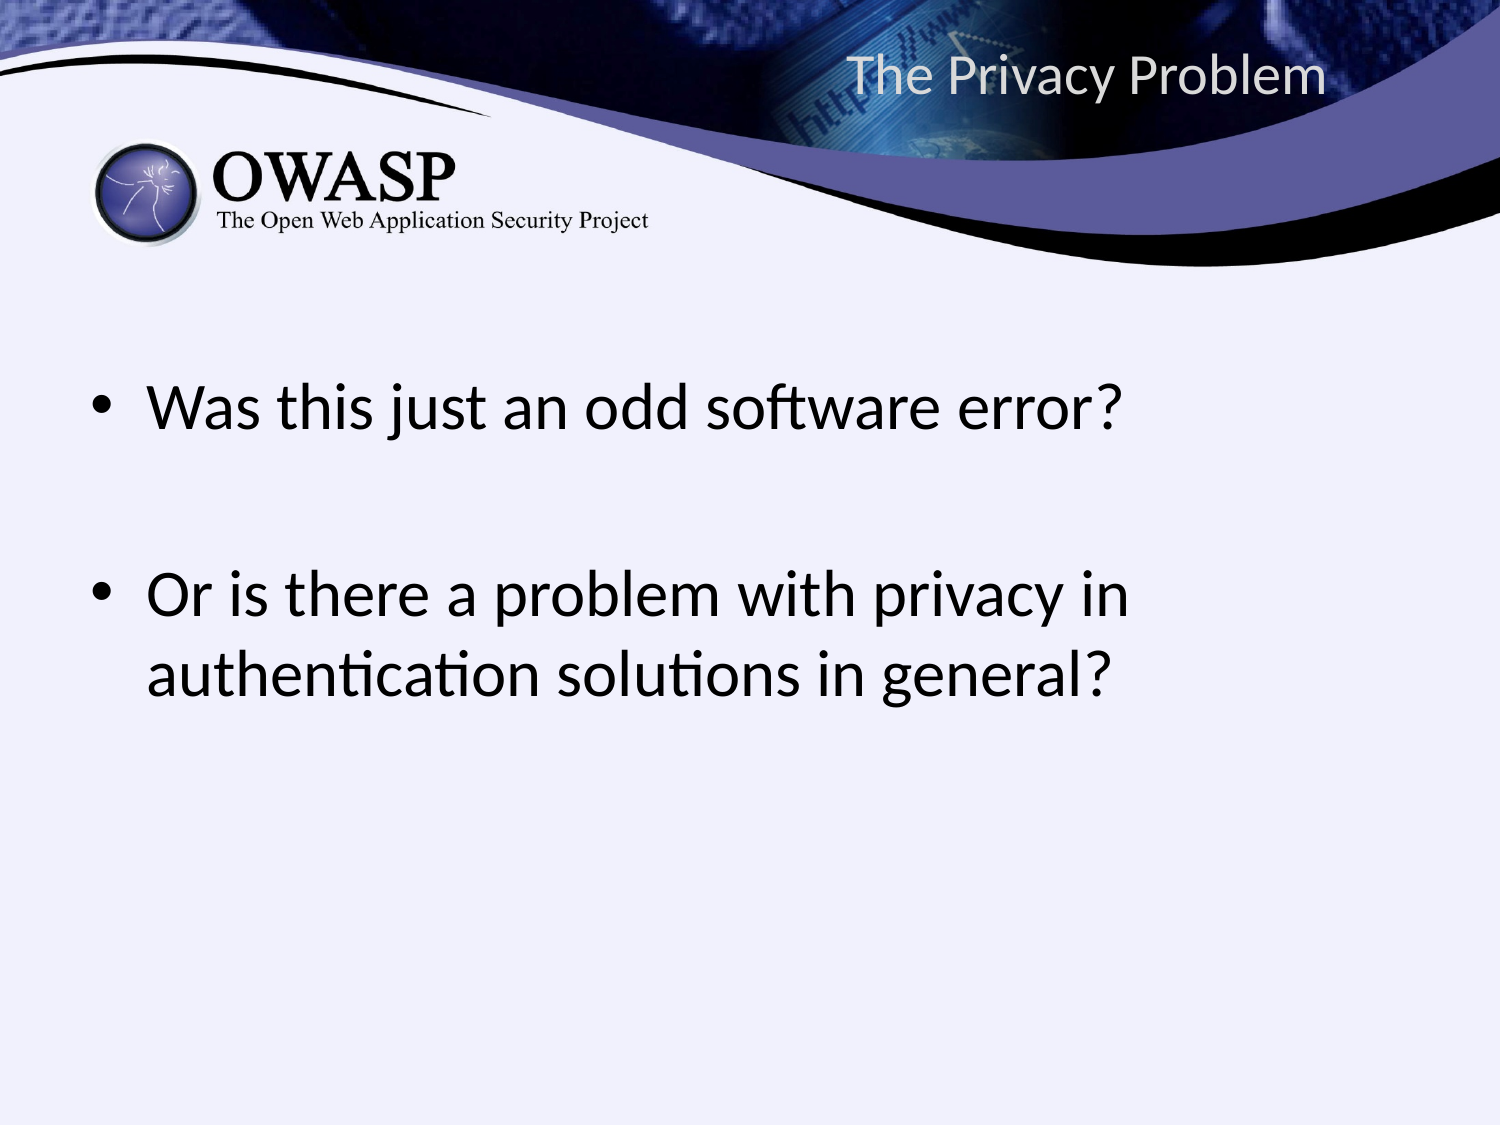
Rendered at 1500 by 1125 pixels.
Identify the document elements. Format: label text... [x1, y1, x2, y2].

picture [0, 0, 1500, 1125]
title The Privacy Problem [699, 12, 1475, 130]
list Was this just an odd software error? Or is there a problem with privacy in authentication solutions in general? [75, 262, 1425, 1005]
